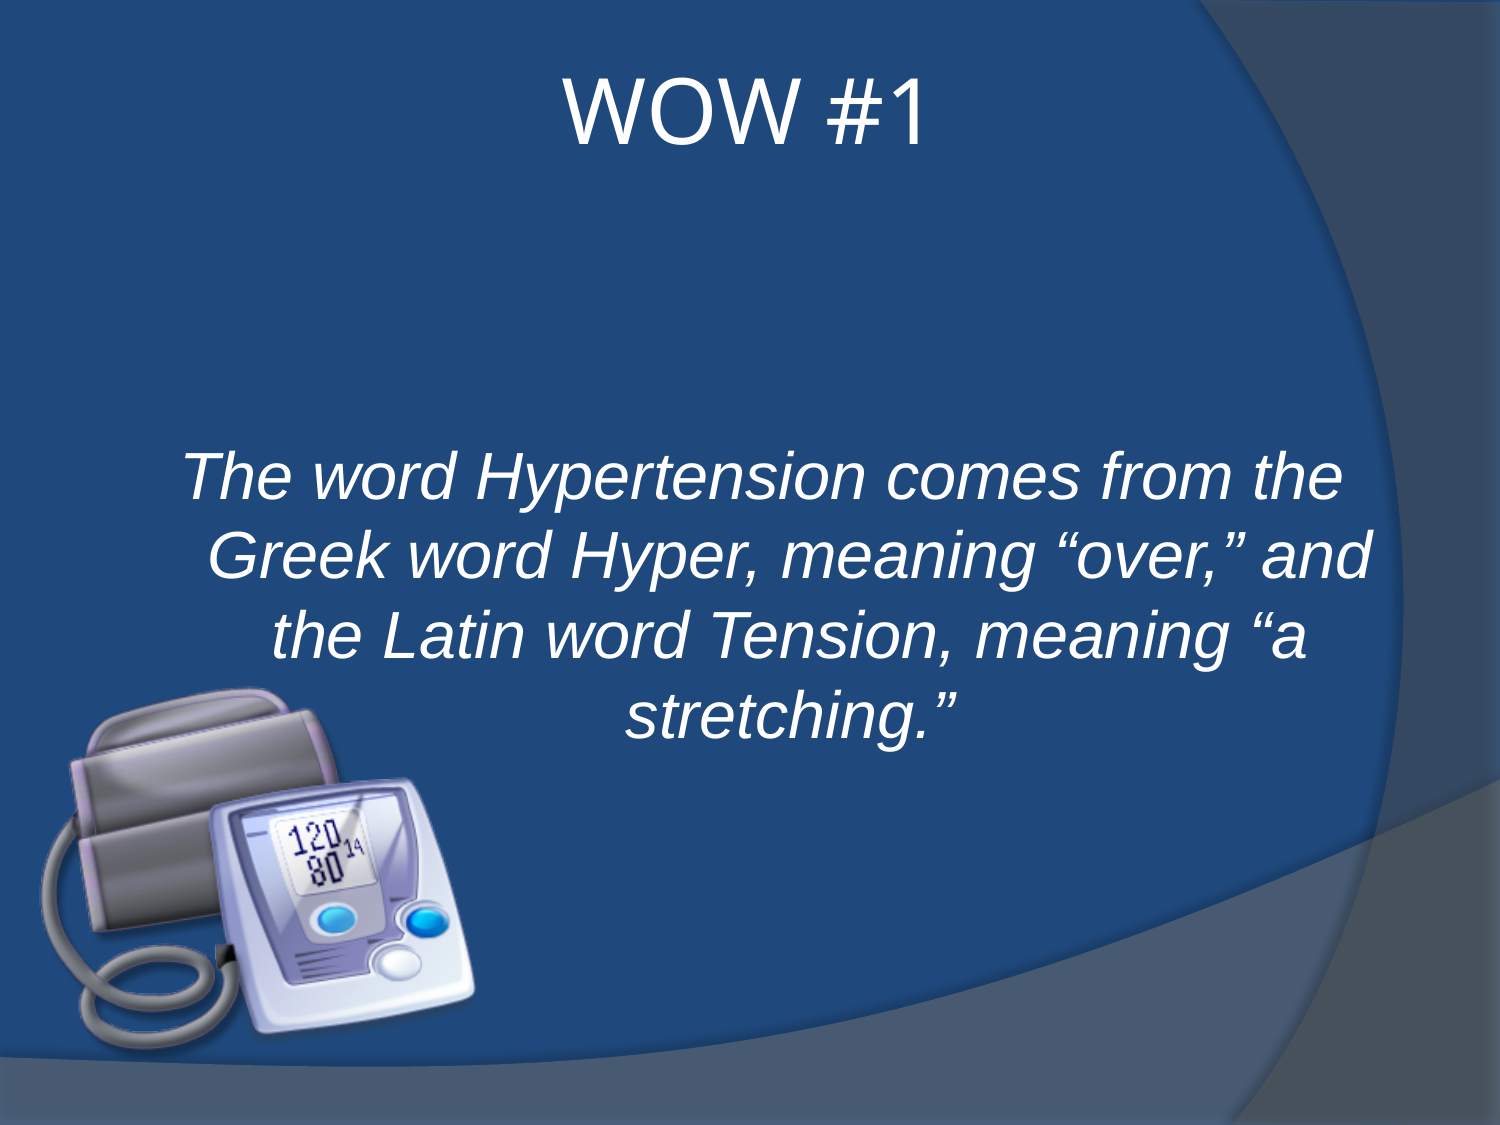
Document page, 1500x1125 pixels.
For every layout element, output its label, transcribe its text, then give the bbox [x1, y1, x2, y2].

picture [37, 612, 488, 1063]
text_box WOW #1 [74, 45, 1425, 233]
text_box The word Hypertension comes from the Greek word Hyper, meaning “over,” and the Latin word Tension, meaning “a stretching.” [87, 425, 1438, 825]
